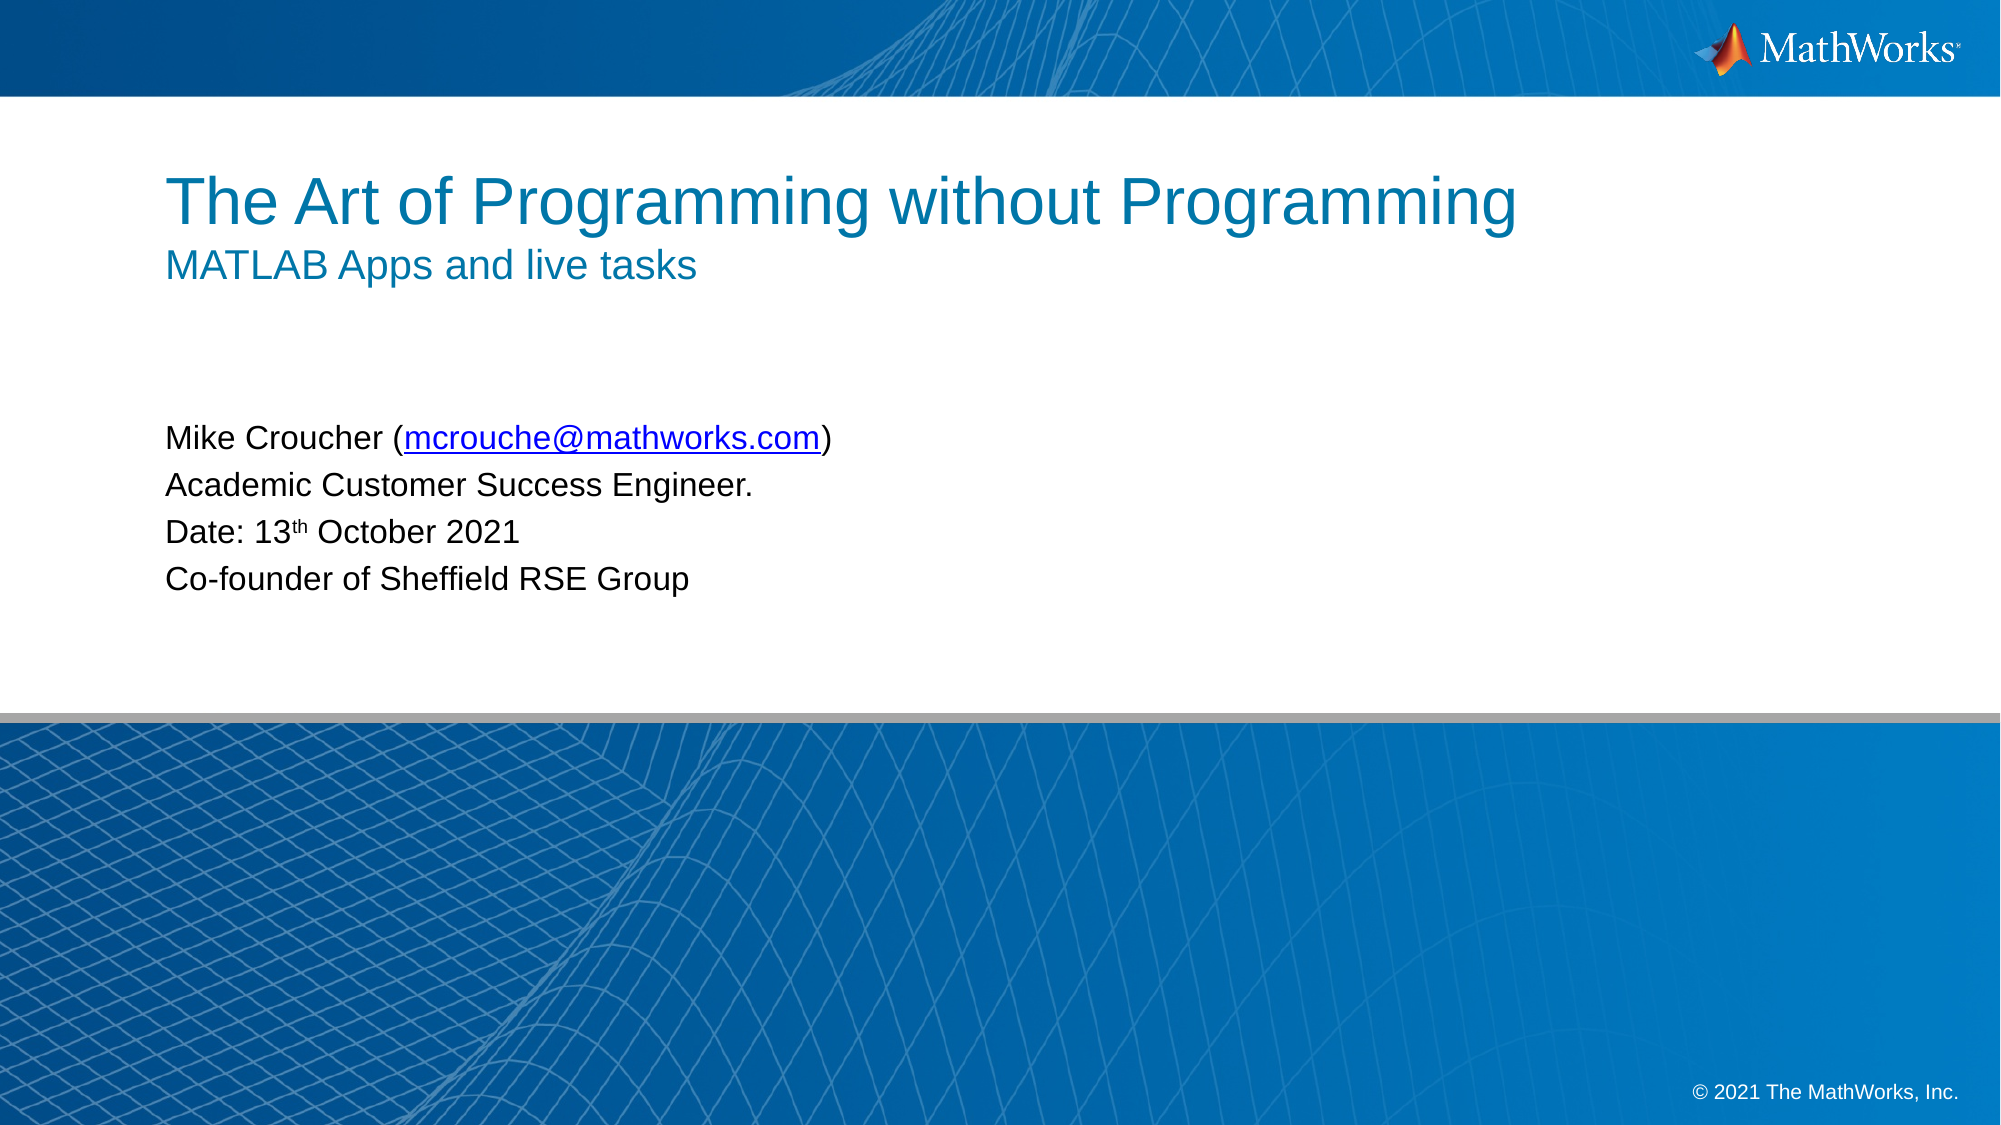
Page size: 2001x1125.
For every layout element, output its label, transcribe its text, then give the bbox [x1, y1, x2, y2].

picture [0, 0, 2001, 713]
subtitle Mike Croucher (mcrouche@mathworks.com) Academic Customer Success Engineer. Date: 13th October 2021 Co-founder of Sheffield RSE Group [150, 408, 1850, 688]
title The Art of Programming without Programming MATLAB Apps and live tasks [150, 149, 1850, 408]
picture [0, 723, 2001, 1125]
